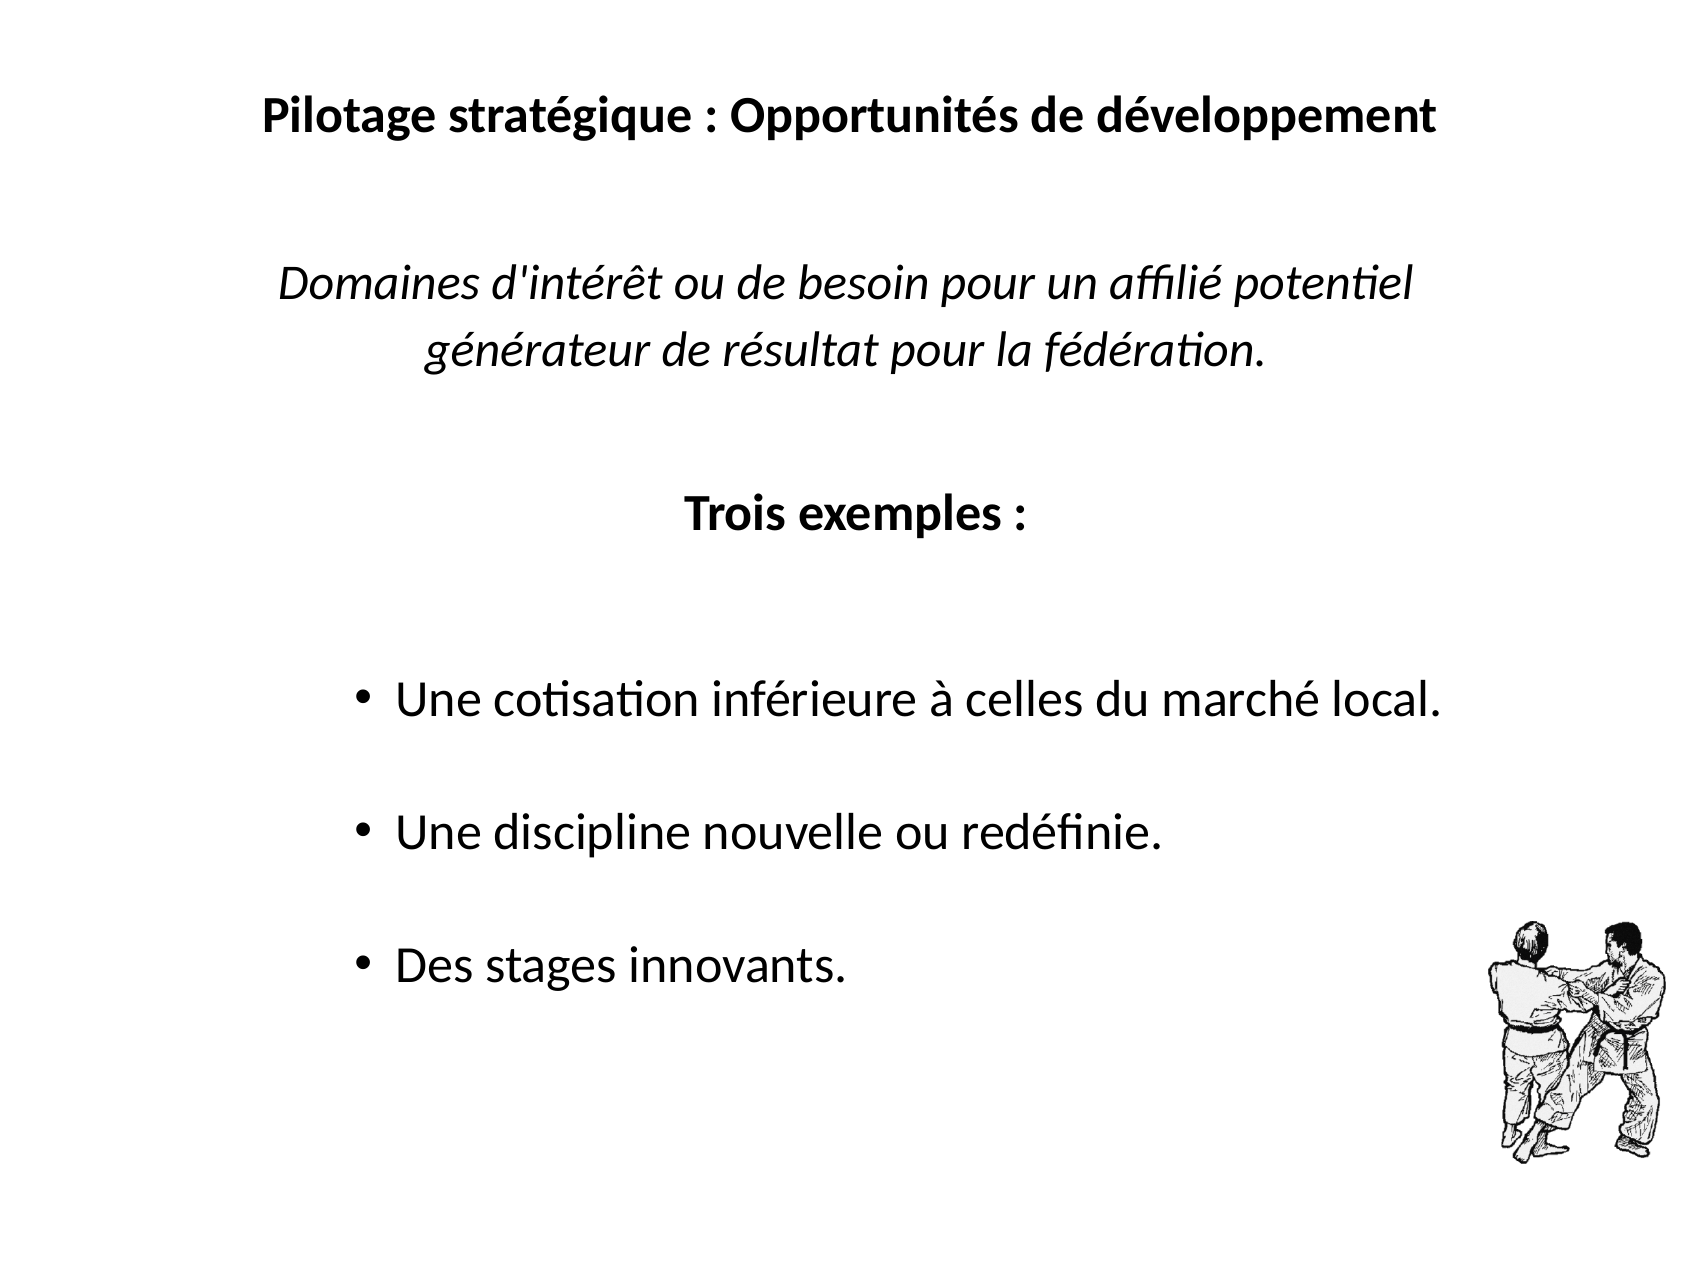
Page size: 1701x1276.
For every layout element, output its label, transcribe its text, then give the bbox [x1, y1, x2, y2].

text_box Domaines d'intérêt ou de besoin pour un affilié potentiel générateur de résultat pour la fédération. [360, 249, 1333, 375]
text_box Une cotisation inférieure à celles du marché local. Une discipline nouvelle ou redéfinie. Des stages innovants. [354, 602, 1149, 991]
text_box Pilotage stratégique : Opportunités de développement [0, 80, 1701, 155]
picture [1487, 920, 1666, 1165]
text_box Trois exemples : [0, 478, 1701, 541]
